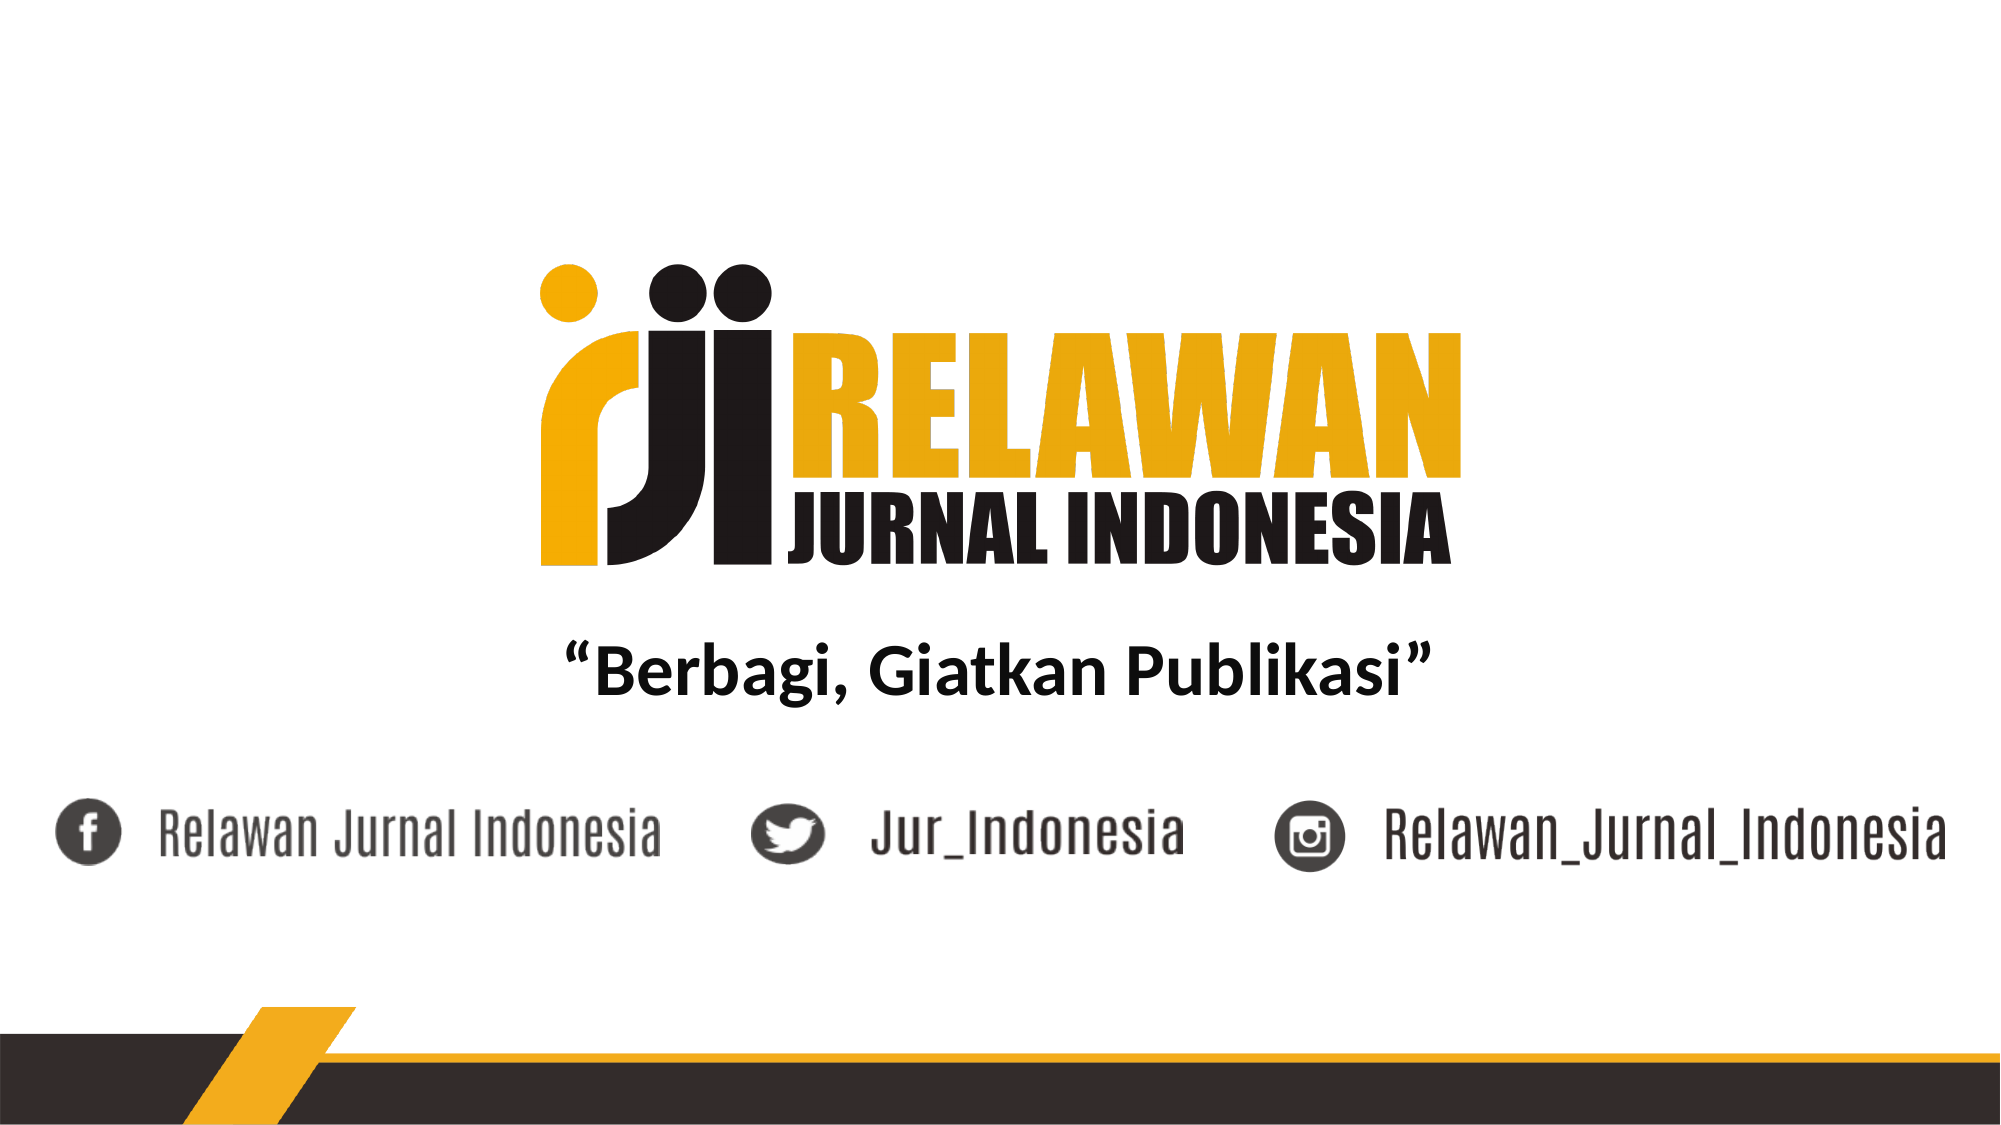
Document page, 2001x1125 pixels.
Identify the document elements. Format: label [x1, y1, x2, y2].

picture [395, 252, 1605, 626]
picture [751, 803, 1183, 866]
picture [1274, 800, 1945, 873]
picture [0, 1006, 2000, 1125]
picture [55, 797, 660, 866]
